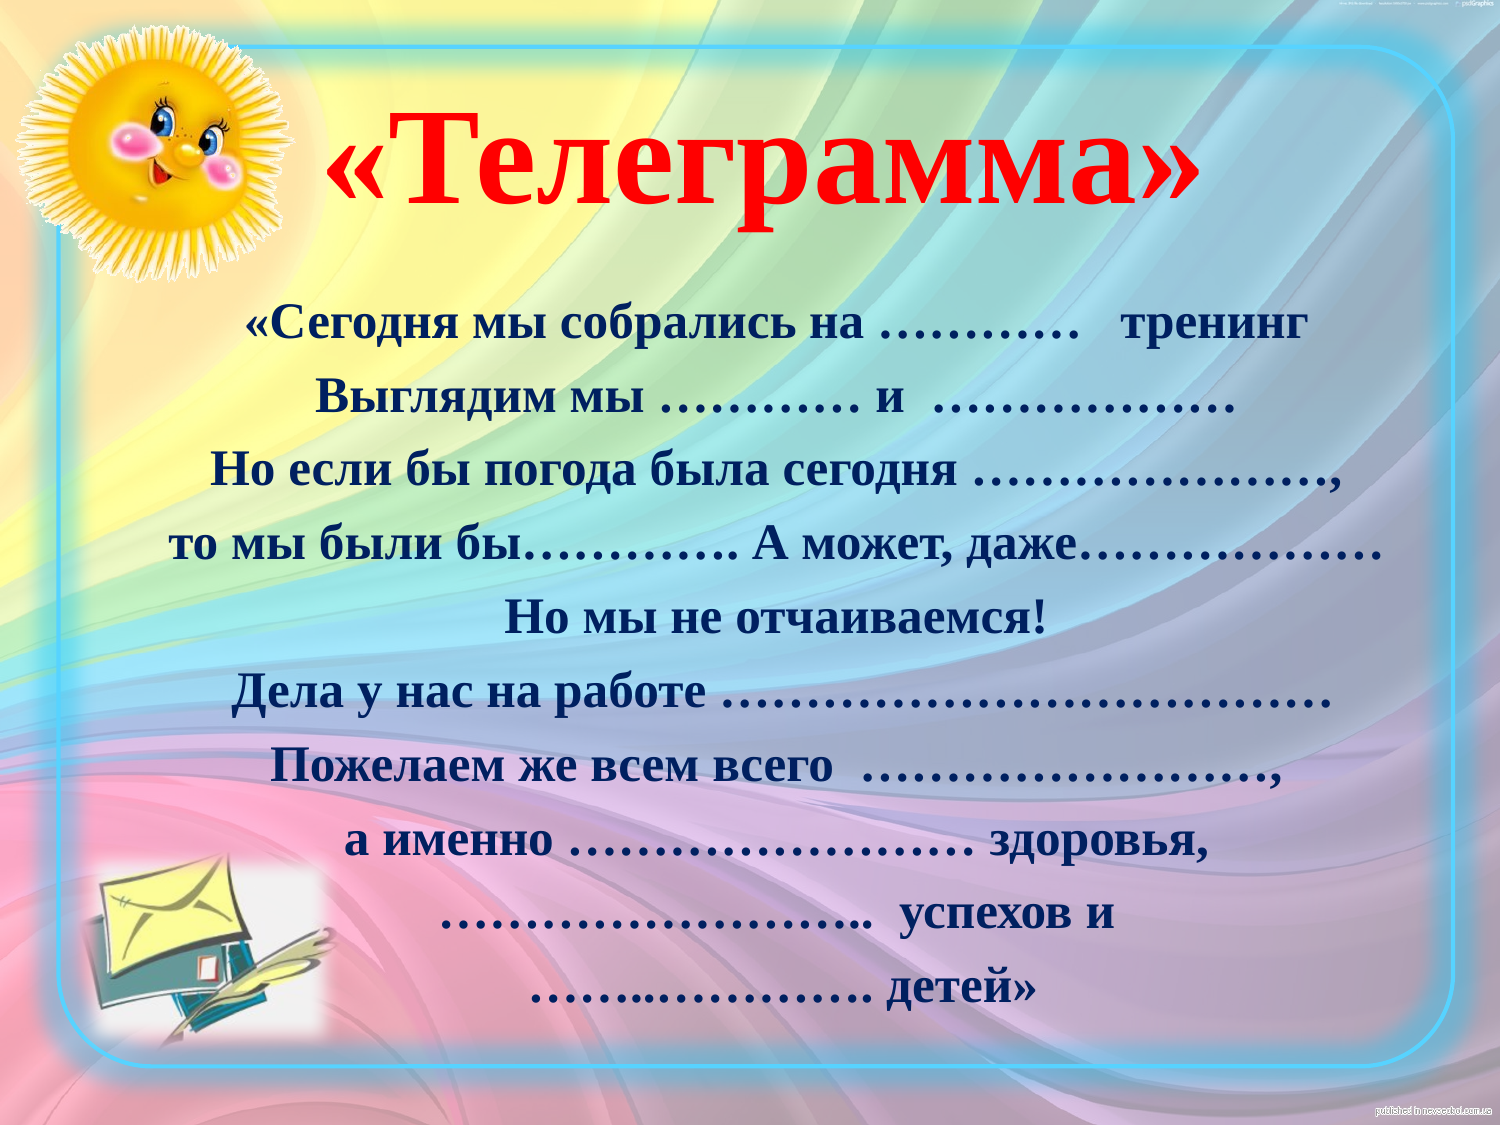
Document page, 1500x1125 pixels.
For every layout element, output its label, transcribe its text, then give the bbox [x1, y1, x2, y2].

picture [76, 845, 344, 1055]
list «Сегодня мы собрались на ………… тренинг Выглядим мы ………… и ……………… Но если бы погода была сегодня …………………, то мы были бы…………. А может, даже……………… Но мы не отчаиваемся! Дела у нас на работе ……………………………… Пожелаем же всем всего ……………………, а именно …………………… здоровья, …………………….. успехов и ……..…………. детей» [53, 267, 1500, 1052]
picture [11, 11, 340, 340]
title «Телеграмма» [88, 54, 1439, 243]
